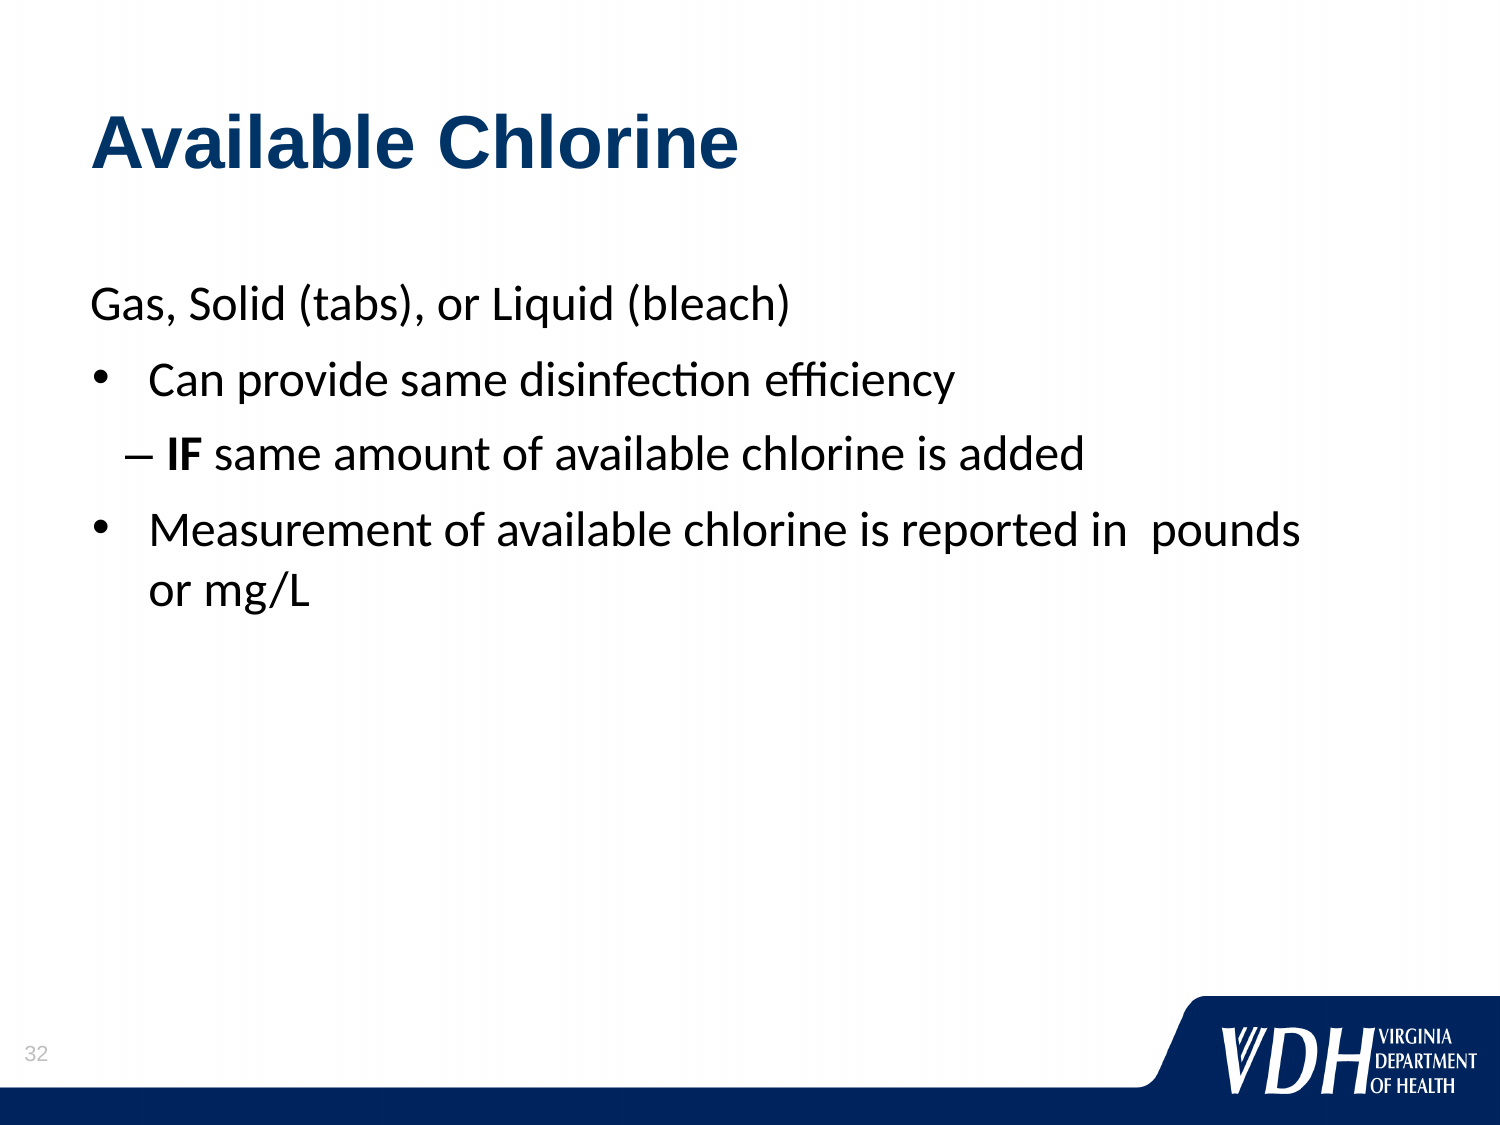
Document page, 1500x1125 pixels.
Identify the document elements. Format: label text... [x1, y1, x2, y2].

picture [0, 0, 1500, 1125]
title Available Chlorine [75, 45, 1425, 233]
list Gas, Solid (tabs), or Liquid (bleach) Can provide same disinfection efficiency – IF same amount of available chlorine is added Measurement of available chlorine is reported in pounds or mg/L [75, 262, 1425, 1050]
slide_number 32 [9, 1025, 104, 1080]
